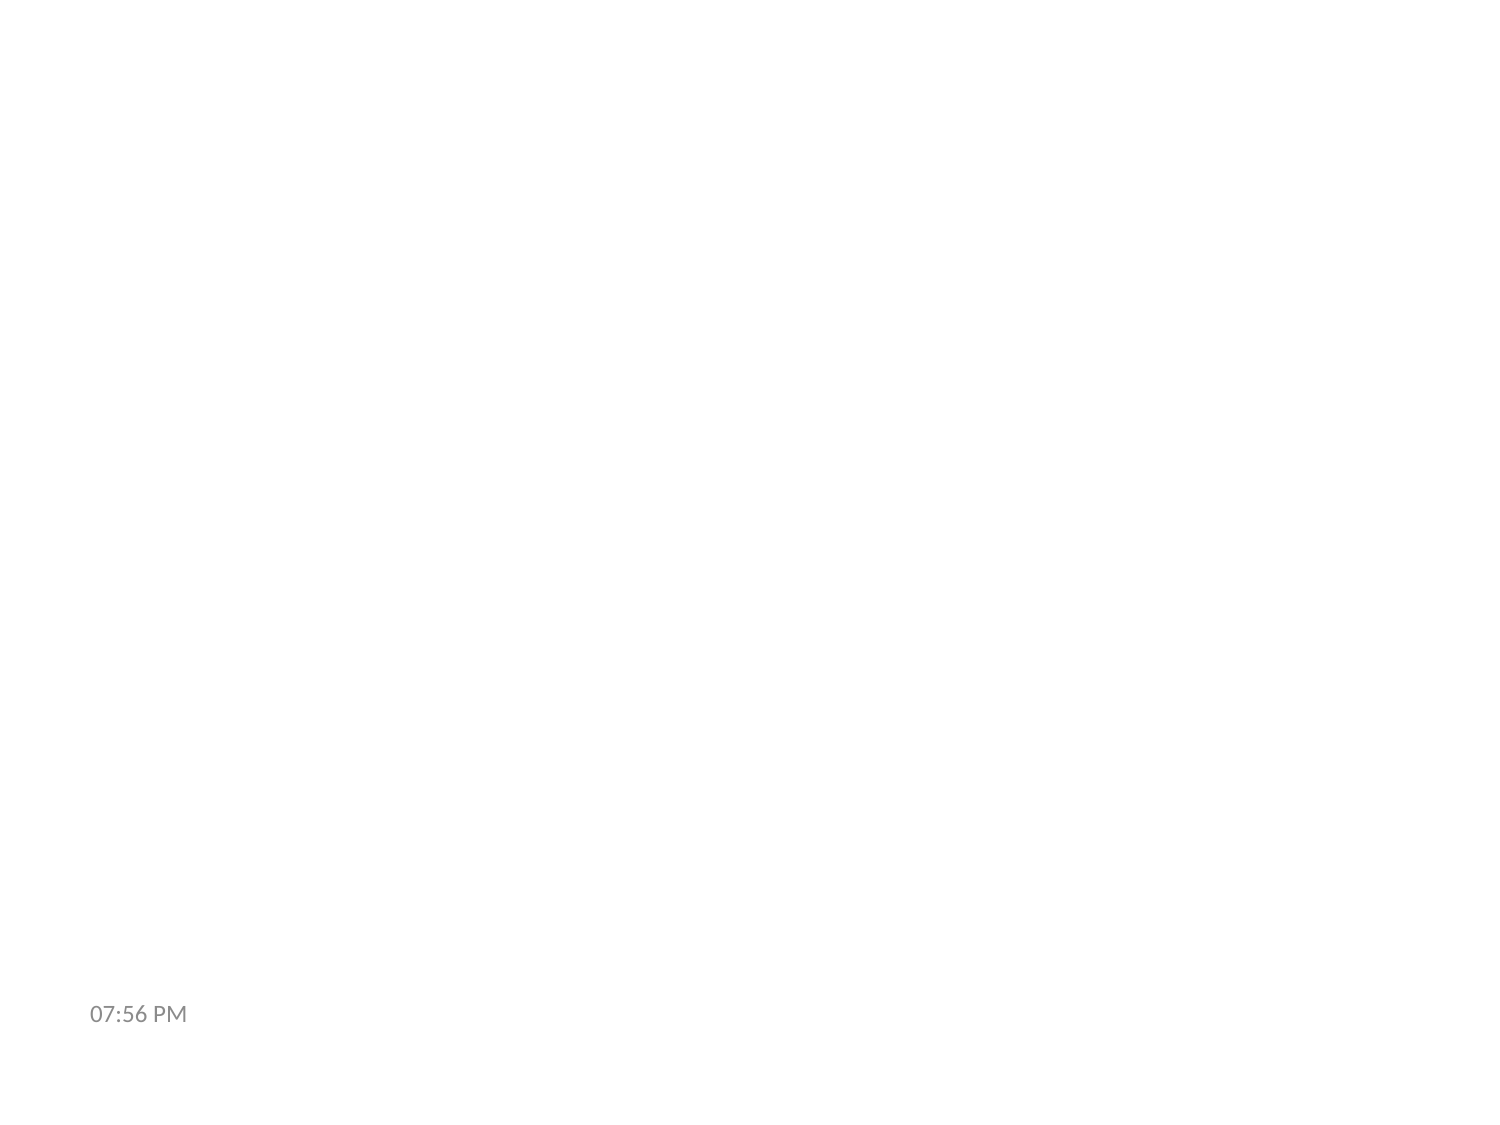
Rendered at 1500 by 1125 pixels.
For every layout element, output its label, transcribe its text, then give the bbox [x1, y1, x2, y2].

text_box 3:35 PM [75, 982, 425, 1043]
